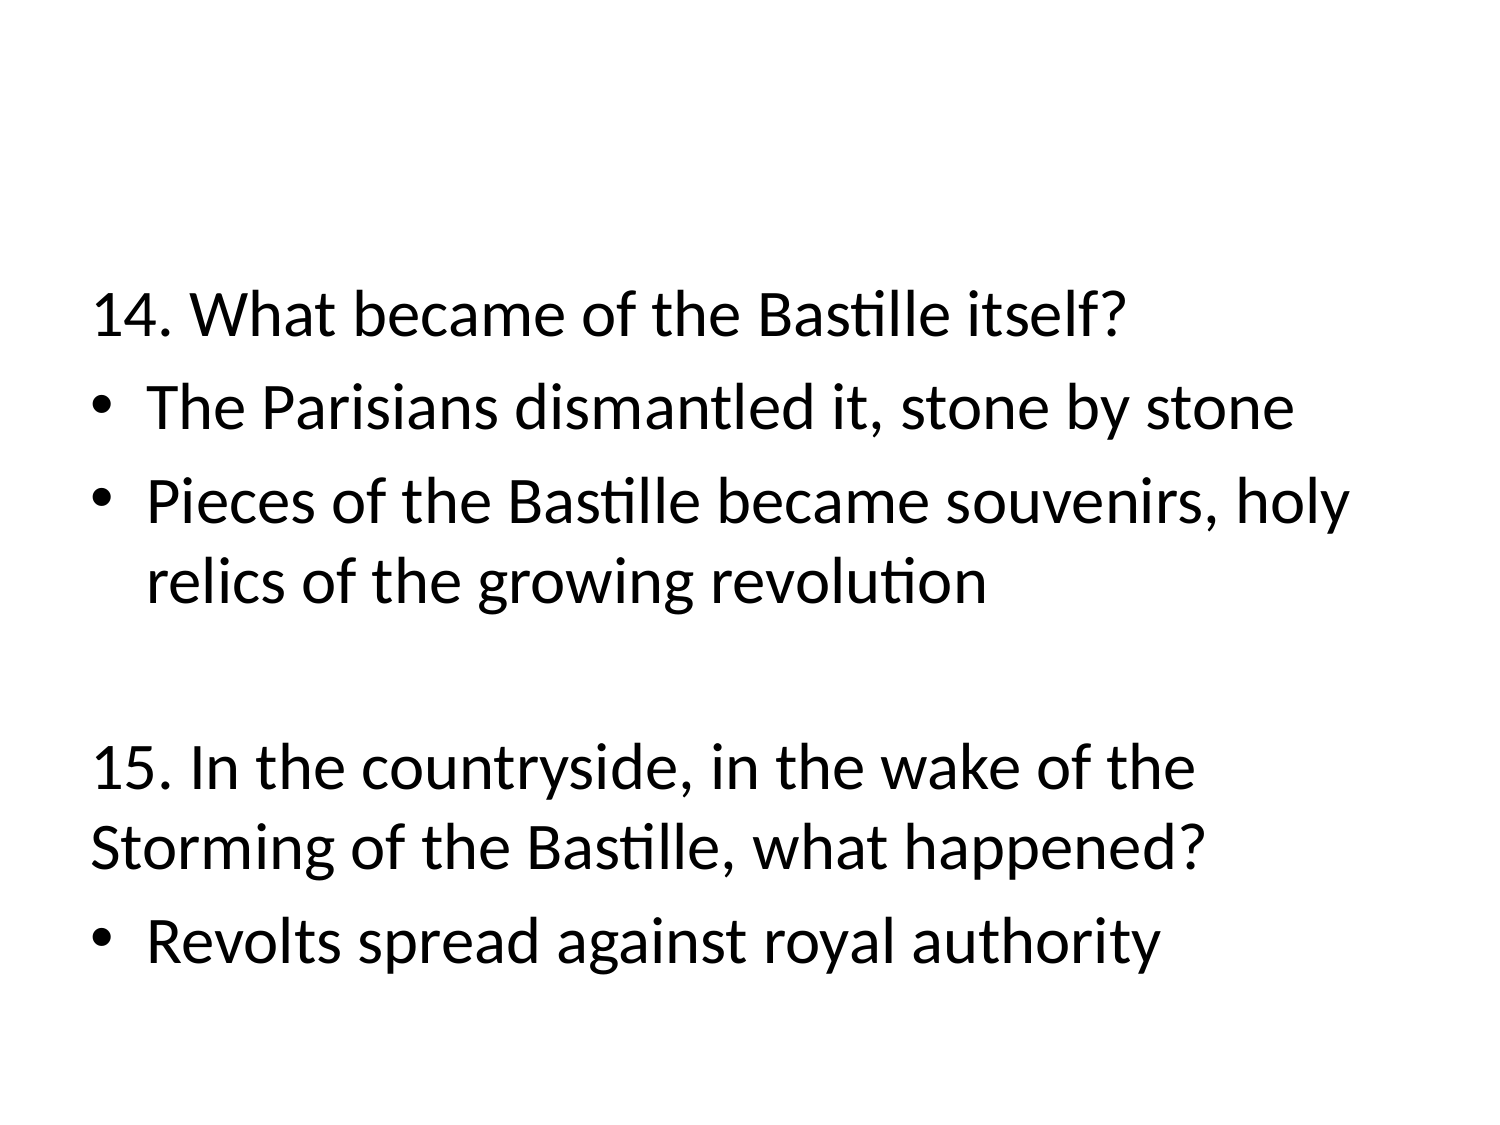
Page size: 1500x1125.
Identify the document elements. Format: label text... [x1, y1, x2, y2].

list 14. What became of the Bastille itself? The Parisians dismantled it, stone by stone Pieces of the Bastille became souvenirs, holy relics of the growing revolution 15. In the countryside, in the wake of the Storming of the Bastille, what happened? Revolts spread against royal authority [75, 262, 1425, 1005]
